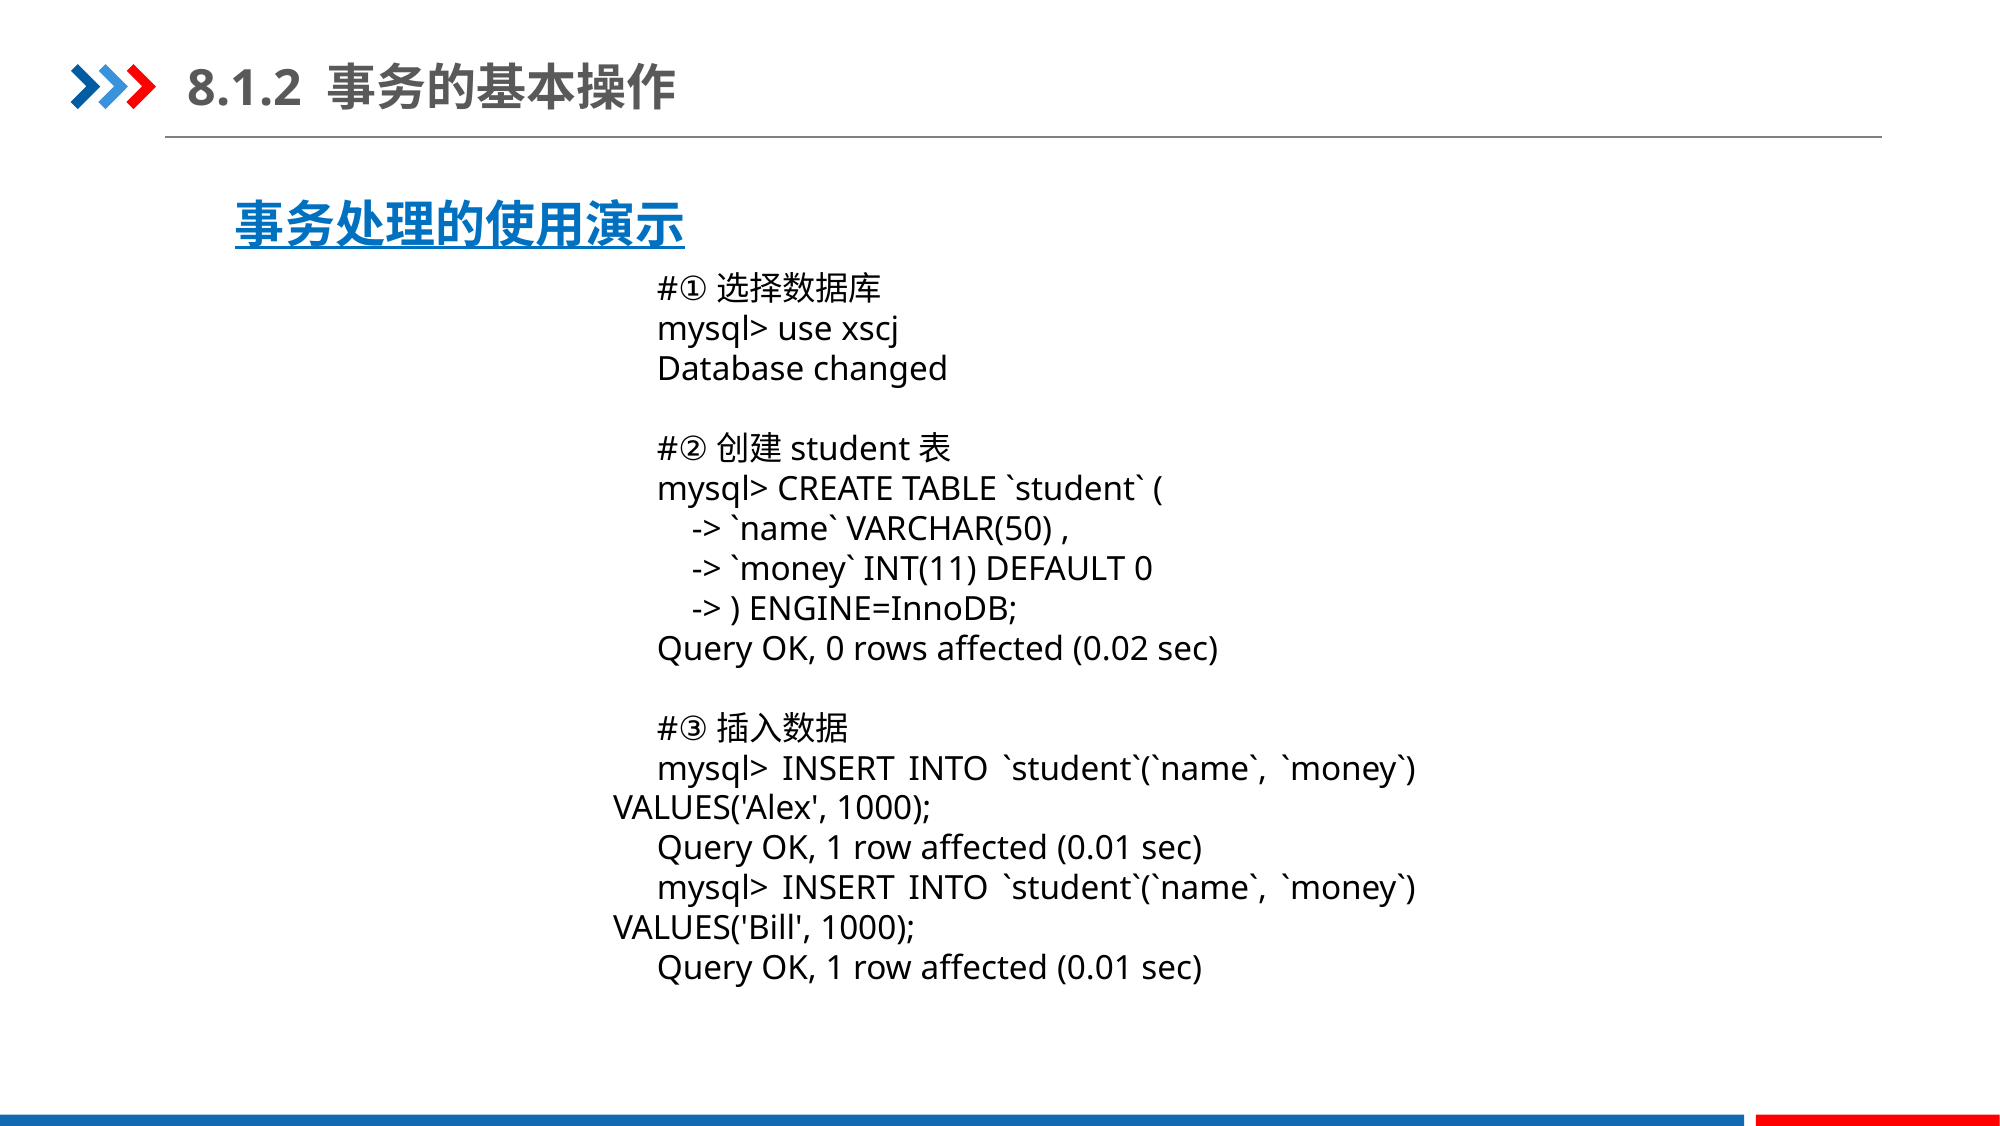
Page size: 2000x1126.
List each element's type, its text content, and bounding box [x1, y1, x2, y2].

text_box 事务处理的使用演示 [220, 184, 816, 260]
text_box 8.1.2 事务的基本操作 [187, 43, 827, 127]
text_box #①选择数据库 mysql> use xscj Database changed #②创建student表 mysql> CREATE TABLE `student` ( -> `name` VARCHAR(50) , -> `money` INT(11) DEFAULT 0 -> ) ENGINE=InnoDB; Query OK, 0 rows affected (0.02 sec) #③插入数据 mysql> INSERT INTO `student`(`name`, `money`) VALUES('Alex', 1000); Query OK, 1 row affected (0.01 sec) mysql> INSERT INTO `student`(`name`, `money`) VALUES('Bill', 1000); Query OK, 1 row affected (0.01 sec) [598, 260, 1432, 994]
